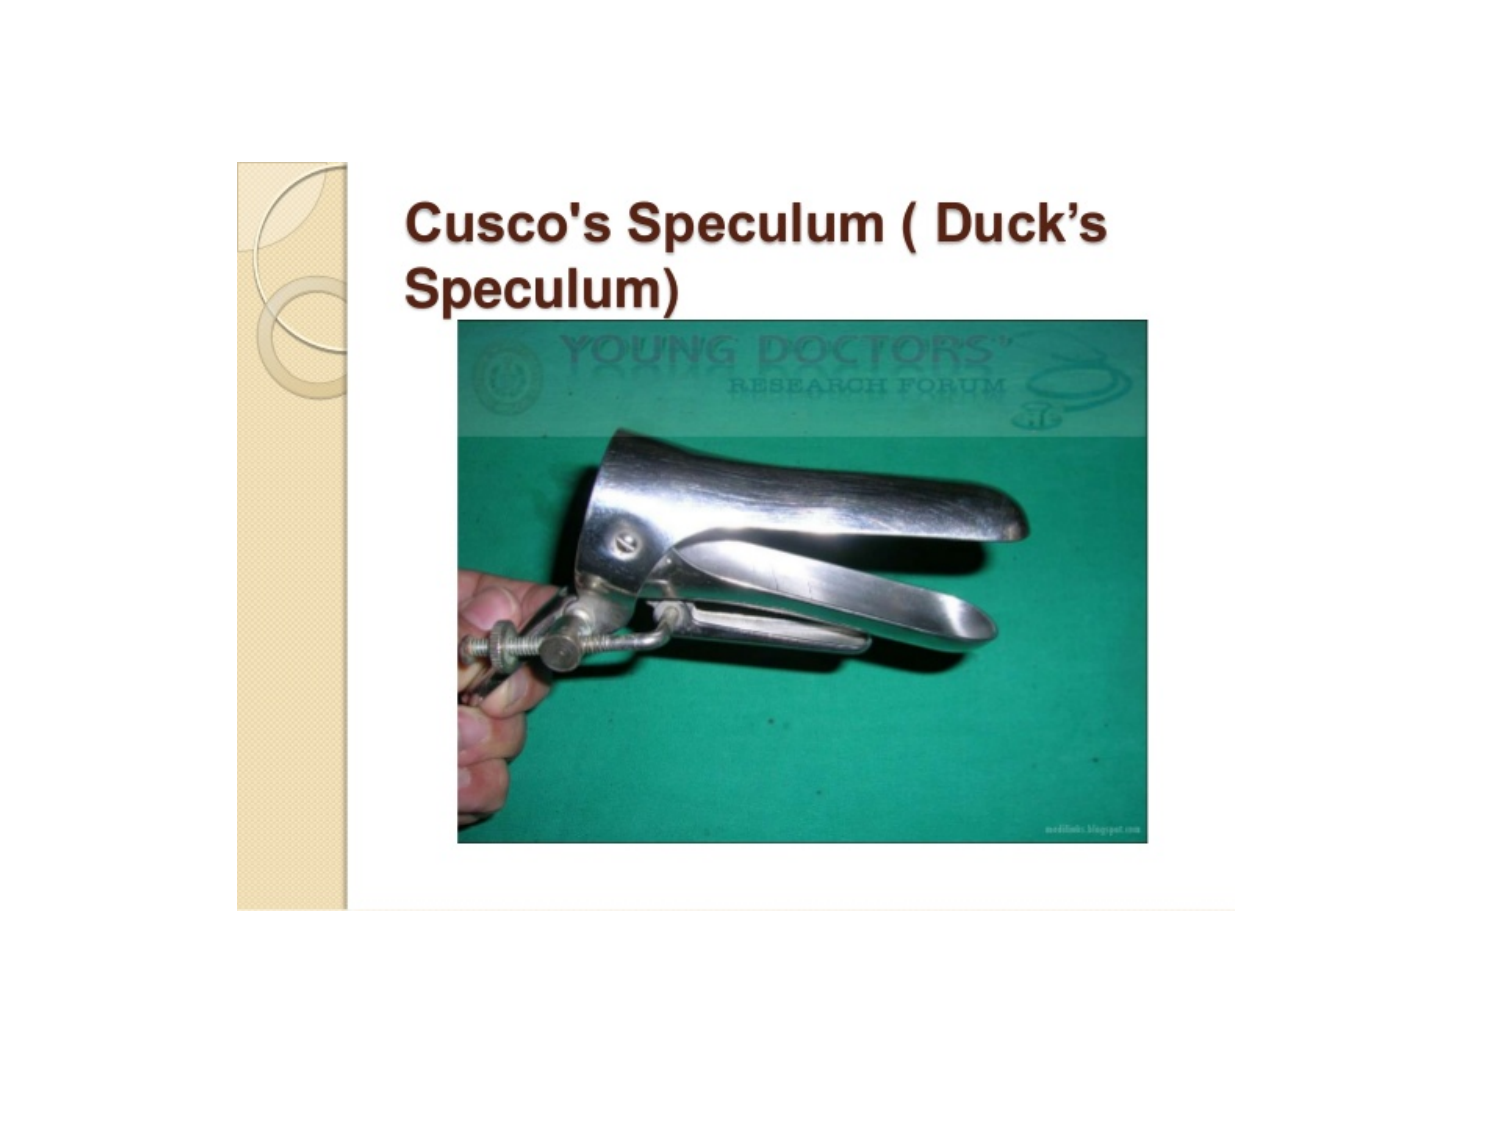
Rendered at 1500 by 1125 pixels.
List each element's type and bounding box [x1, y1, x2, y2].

picture [237, 162, 1235, 912]
